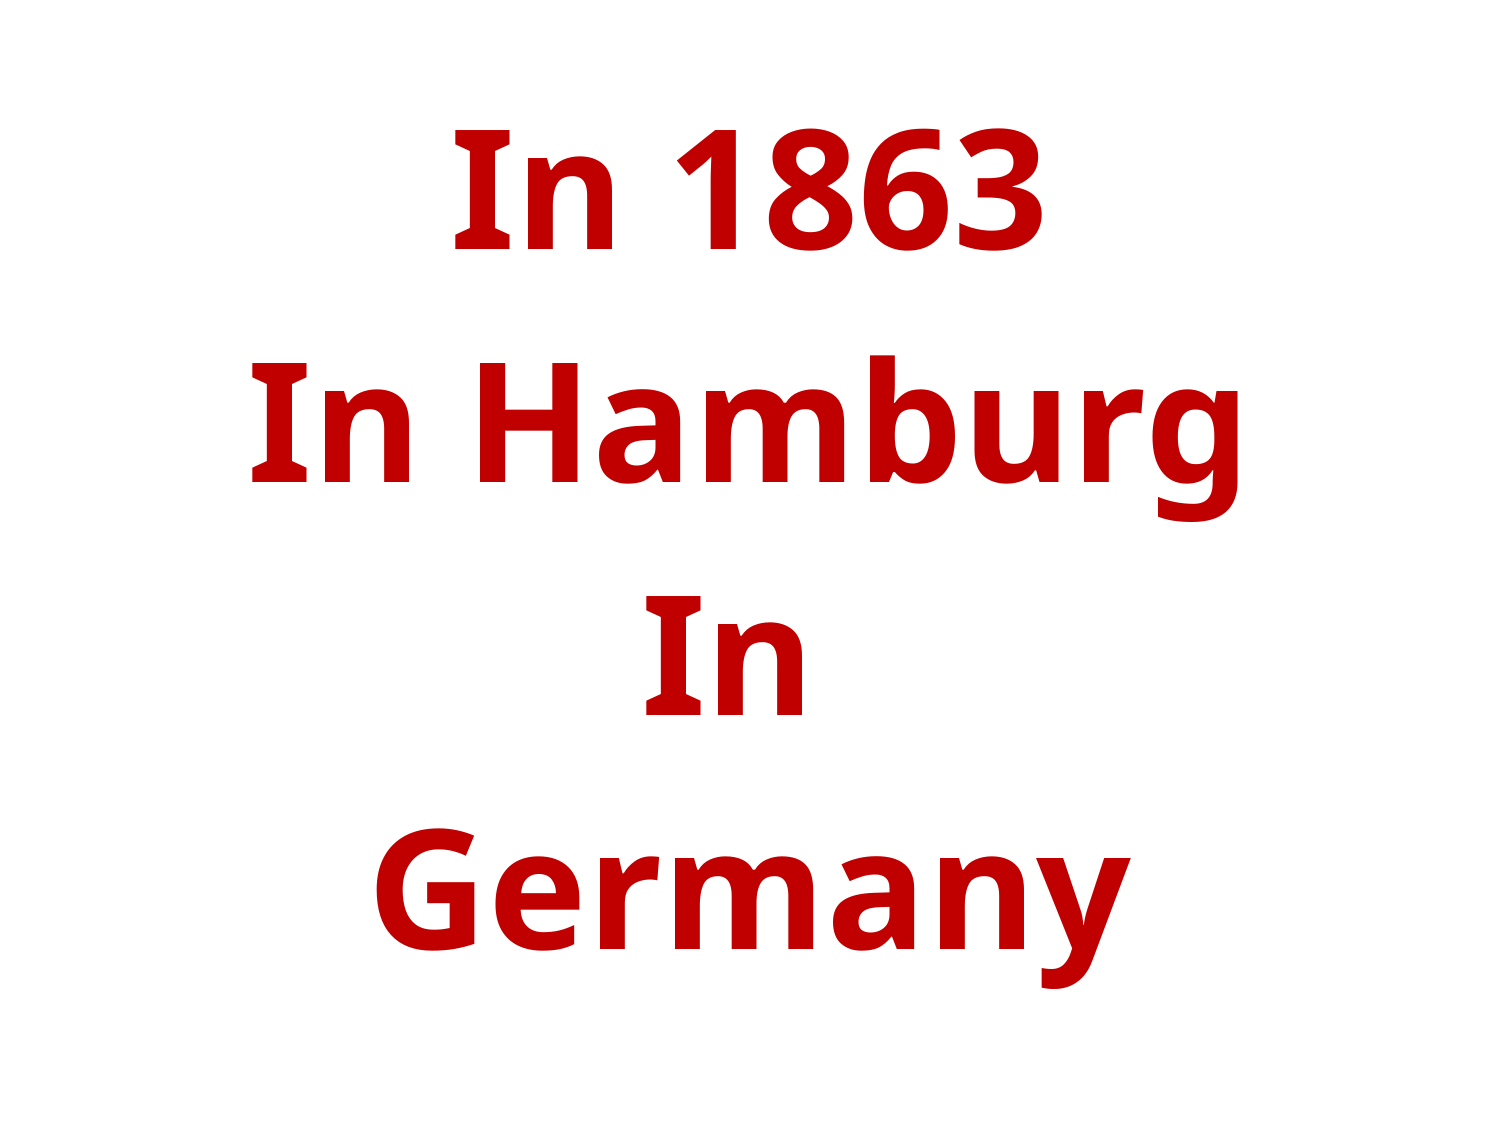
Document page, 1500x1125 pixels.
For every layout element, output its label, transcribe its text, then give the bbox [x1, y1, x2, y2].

list In 1863 In Hamburg In Germany [75, 75, 1425, 1005]
